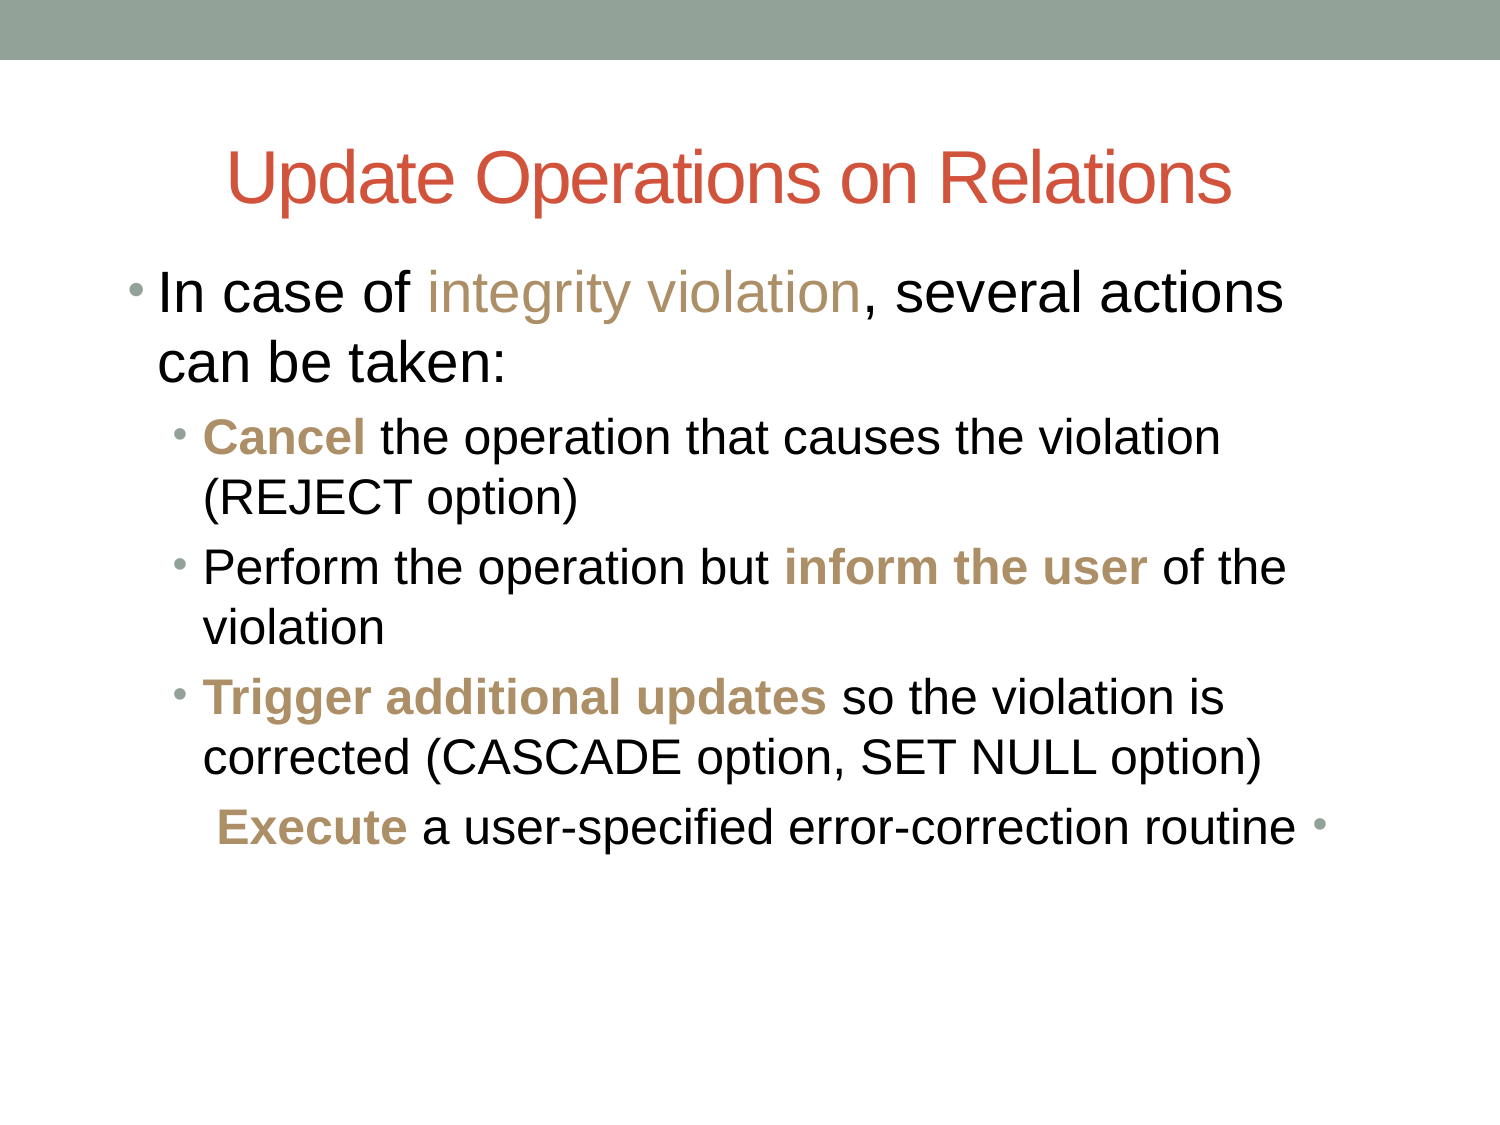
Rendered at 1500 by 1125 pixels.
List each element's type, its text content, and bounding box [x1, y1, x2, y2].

list In case of integrity violation, several actions can be taken: Cancel the operation that causes the violation (REJECT option) Perform the operation but inform the user of the violation Trigger additional updates so the violation is corrected (CASCADE option, SET NULL option) Execute a user-specified error-correction routine [112, 246, 1388, 1000]
title Update Operations on Relations [210, 99, 1388, 246]
